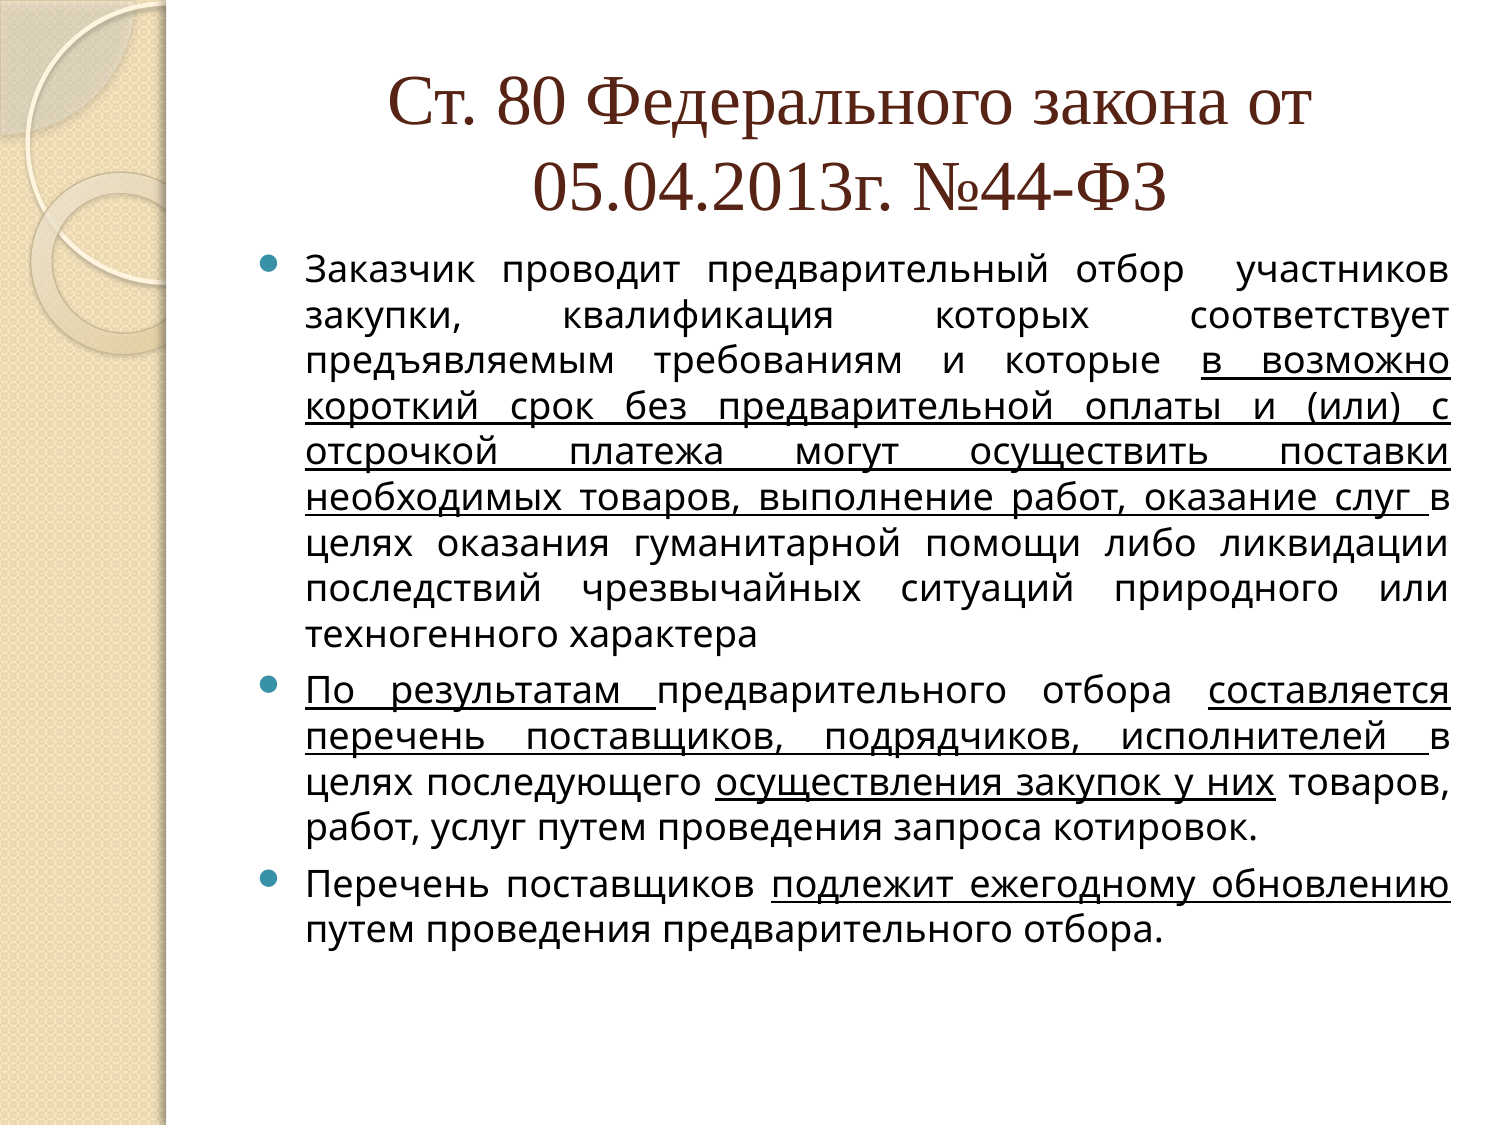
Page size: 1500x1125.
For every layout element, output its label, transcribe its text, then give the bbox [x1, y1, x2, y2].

list Заказчик проводит предварительный отбор участников закупки, квалификация которых соответствует предъявляемым требованиям и которые в возможно короткий срок без предварительной оплаты и (или) с отсрочкой платежа могут осуществить поставки необходимых товаров, выполнение работ, оказание слуг в целях оказания гуманитарной помощи либо ликвидации последствий чрезвычайных ситуаций природного или техногенного характера По результатам предварительного отбора составляется перечень поставщиков, подрядчиков, исполнителей в целях последующего осуществления закупок у них товаров, работ, услуг путем проведения запроса котировок. Перечень поставщиков подлежит ежегодному обновлению путем проведения предварительного отбора. [235, 237, 1466, 1025]
title Ст. 80 Федерального закона от 05.04.2013г. №44-ФЗ [235, 45, 1466, 233]
